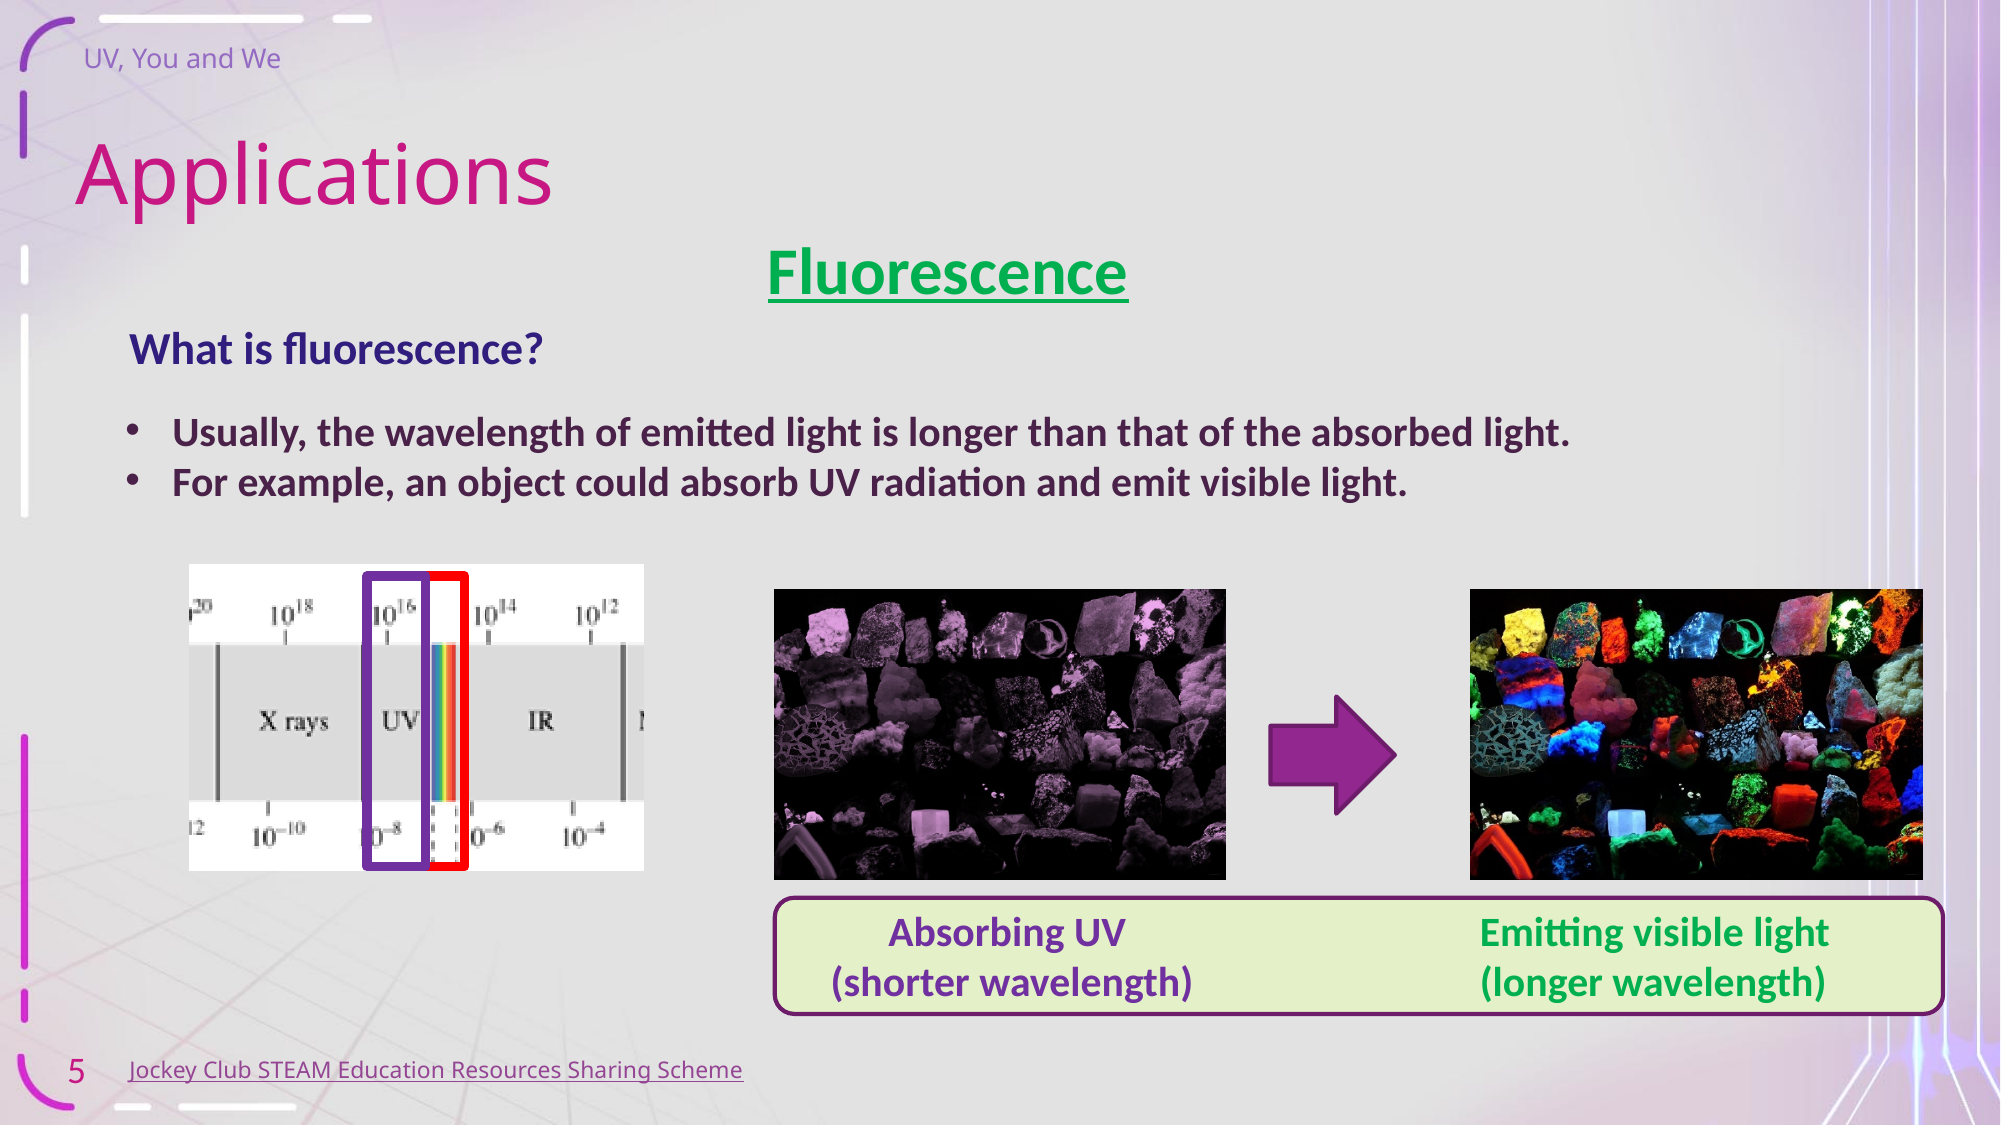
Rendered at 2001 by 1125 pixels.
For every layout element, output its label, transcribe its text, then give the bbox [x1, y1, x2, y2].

text_box [1268, 694, 1397, 816]
text_box Fluorescence [752, 220, 1144, 316]
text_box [774, 897, 1944, 1015]
title Applications [61, 63, 1571, 279]
picture [0, 0, 2001, 1125]
text_box Usually, the wavelength of emitted light is longer than that of the absorbed light. For example, an object could absorb UV radiation and emit visible light. [110, 397, 1587, 512]
text_box What is fluorescence? [114, 311, 560, 382]
